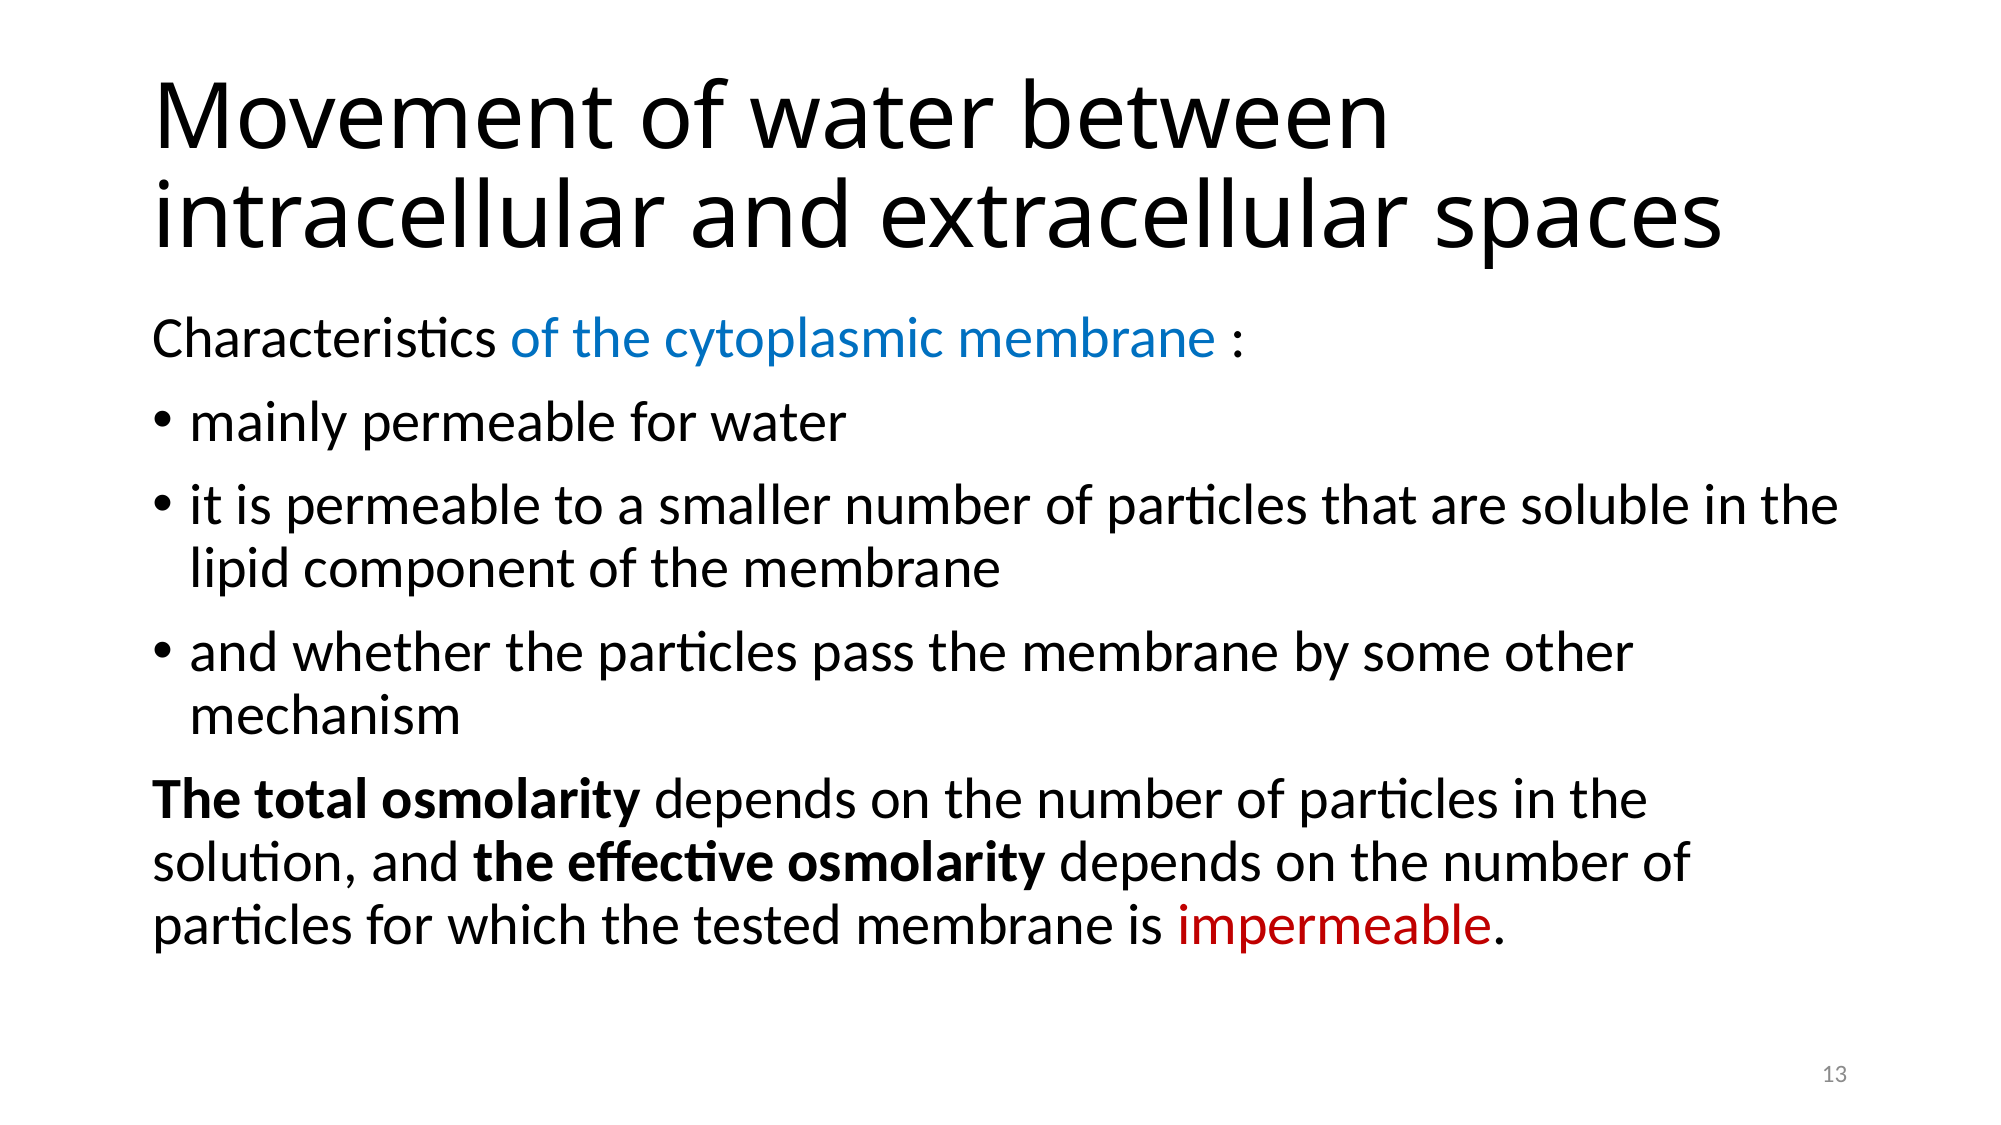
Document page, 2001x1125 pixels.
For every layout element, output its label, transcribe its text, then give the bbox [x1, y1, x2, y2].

list Characteristics of the cytoplasmic membrane : mainly permeable for water it is permeable to a smaller number of particles that are soluble in the lipid component of the membrane and whether the particles pass the membrane by some other mechanism The total osmolarity depends on the number of particles in the solution, and the effective osmolarity depends on the number of particles for which the tested membrane is impermeable. [137, 299, 1863, 1014]
title Movement of water between intracellular and extracellular spaces [137, 59, 1863, 278]
slide_number 13 [1412, 1042, 1863, 1103]
